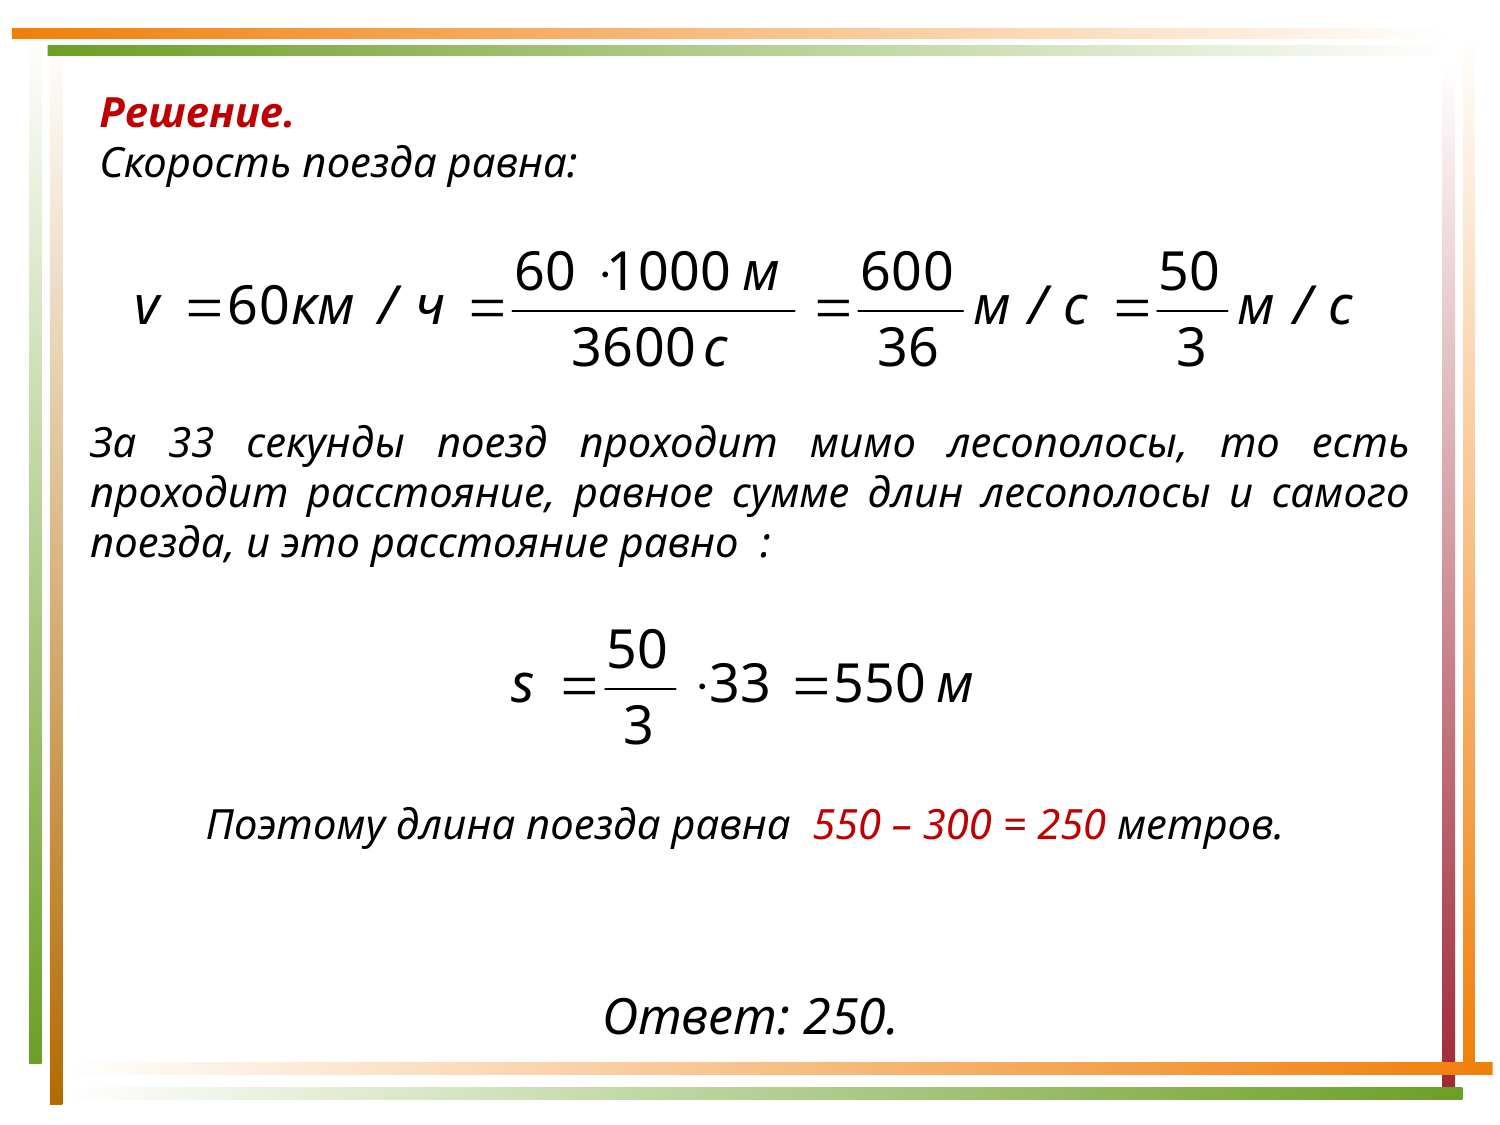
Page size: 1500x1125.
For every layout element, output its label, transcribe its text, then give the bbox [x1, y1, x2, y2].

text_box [131, 238, 1370, 379]
text_box За 33 секунды поезд проходит мимо лесополосы, то есть проходит расстояние, равное сумме длин лесополосы и самого поезда, и это расстояние равно : [75, 408, 1426, 573]
text_box [574, 1062, 578, 1075]
text_box Поэтому длина поезда равна 550 – 300 = 250 метров. [75, 790, 1426, 855]
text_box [506, 616, 996, 757]
text_box Решение. Скорость поезда равна: [84, 78, 1453, 194]
text_box Ответ: 250. [587, 977, 914, 1052]
